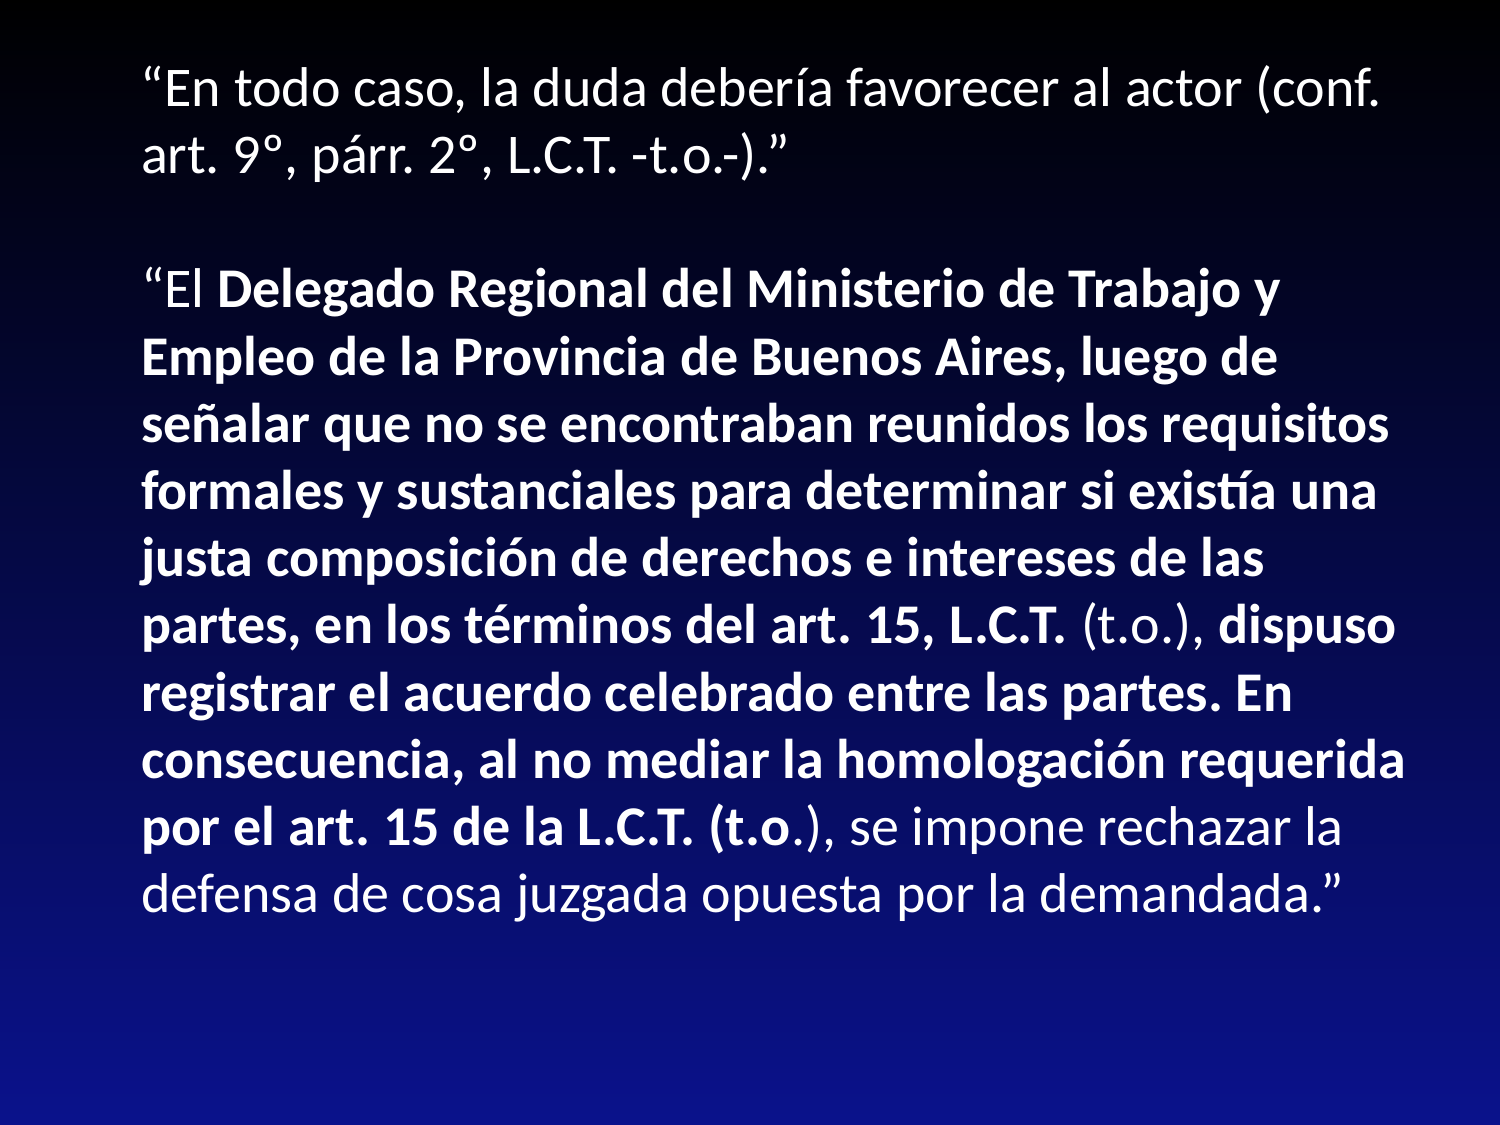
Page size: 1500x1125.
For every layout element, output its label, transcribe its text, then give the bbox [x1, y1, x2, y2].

list “En todo caso, la duda debería favorecer al actor (conf. art. 9º, párr. 2º, L.C.T. -t.o.-).” “El Delegado Regional del Ministerio de Trabajo y Empleo de la Provincia de Buenos Aires, luego de señalar que no se encontraban reunidos los requisitos formales y sustanciales para determinar si existía una justa composición de derechos e intereses de las partes, en los términos del art. 15, L.C.T. (t.o.), dispuso registrar el acuerdo celebrado entre las partes. En consecuencia, al no mediar la homologación requerida por el art. 15 de la L.C.T. (t.o.), se impone rechazar la defensa de cosa juzgada opuesta por la demandada.” [74, 42, 1426, 1006]
